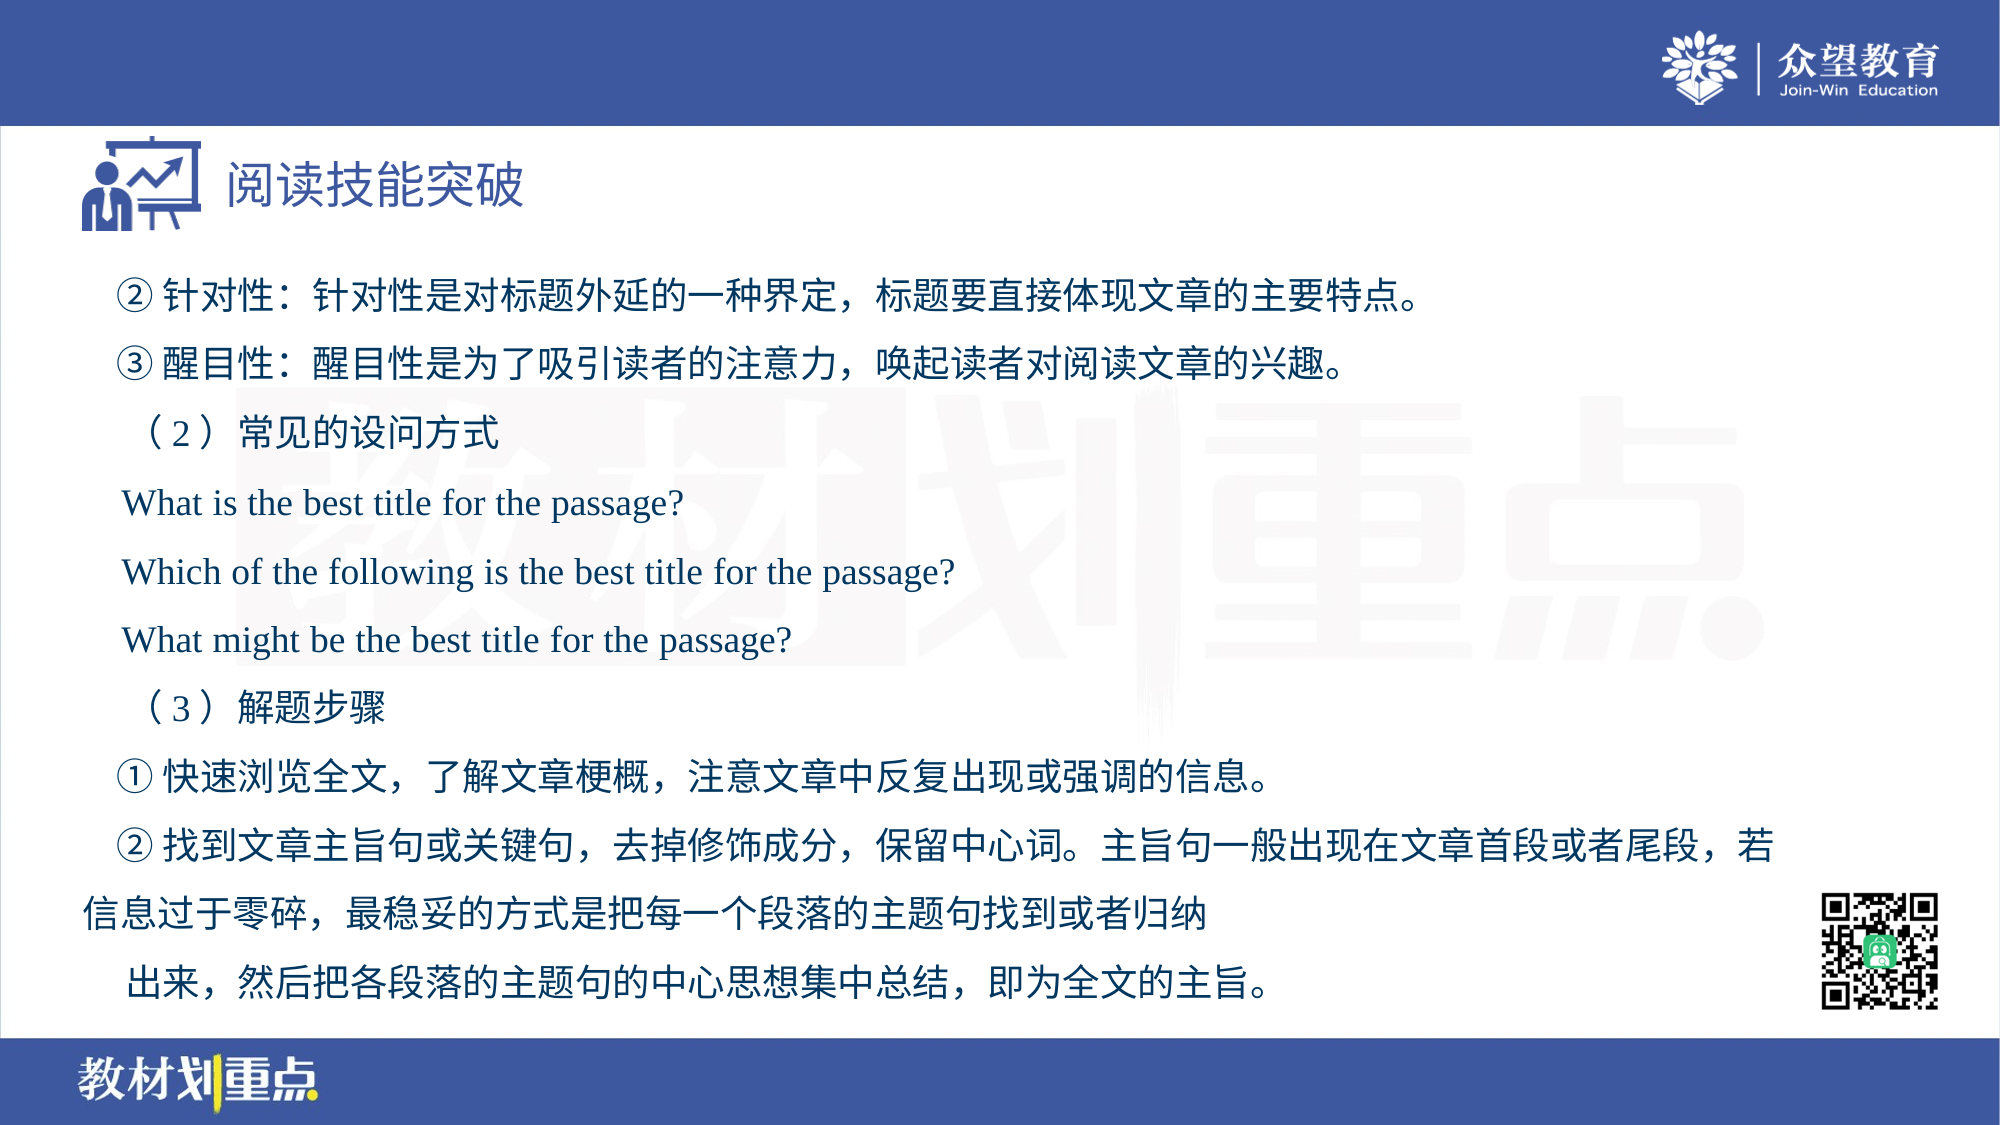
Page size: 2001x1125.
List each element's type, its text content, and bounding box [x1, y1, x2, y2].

picture [0, 0, 2000, 1125]
text_box ②针对性：针对性是对标题外延的一种界定，标题要直接体现文章的主要特点。 ③醒目性：醒目性是为了吸引读者的注意力，唤起读者对阅读文章的兴趣。 （2）常见的设问方式 What is the best title for the passage? Which of the following is the best title for the passage? What might be the best title for the passage? （3）解题步骤 ①快速浏览全文，了解文章梗概，注意文章中反复出现或强调的信息。 ②找到文章主旨句或关键句，去掉修饰成分，保留中心词。主旨句一般出现在文章首段或者尾段，若 信息过于零碎，最稳妥的方式是把每一个段落的主题句找到或者归纳 出来，然后把各段落的主题句的中心思想集中总结，即为全文的主旨。 [82, 247, 1817, 1005]
